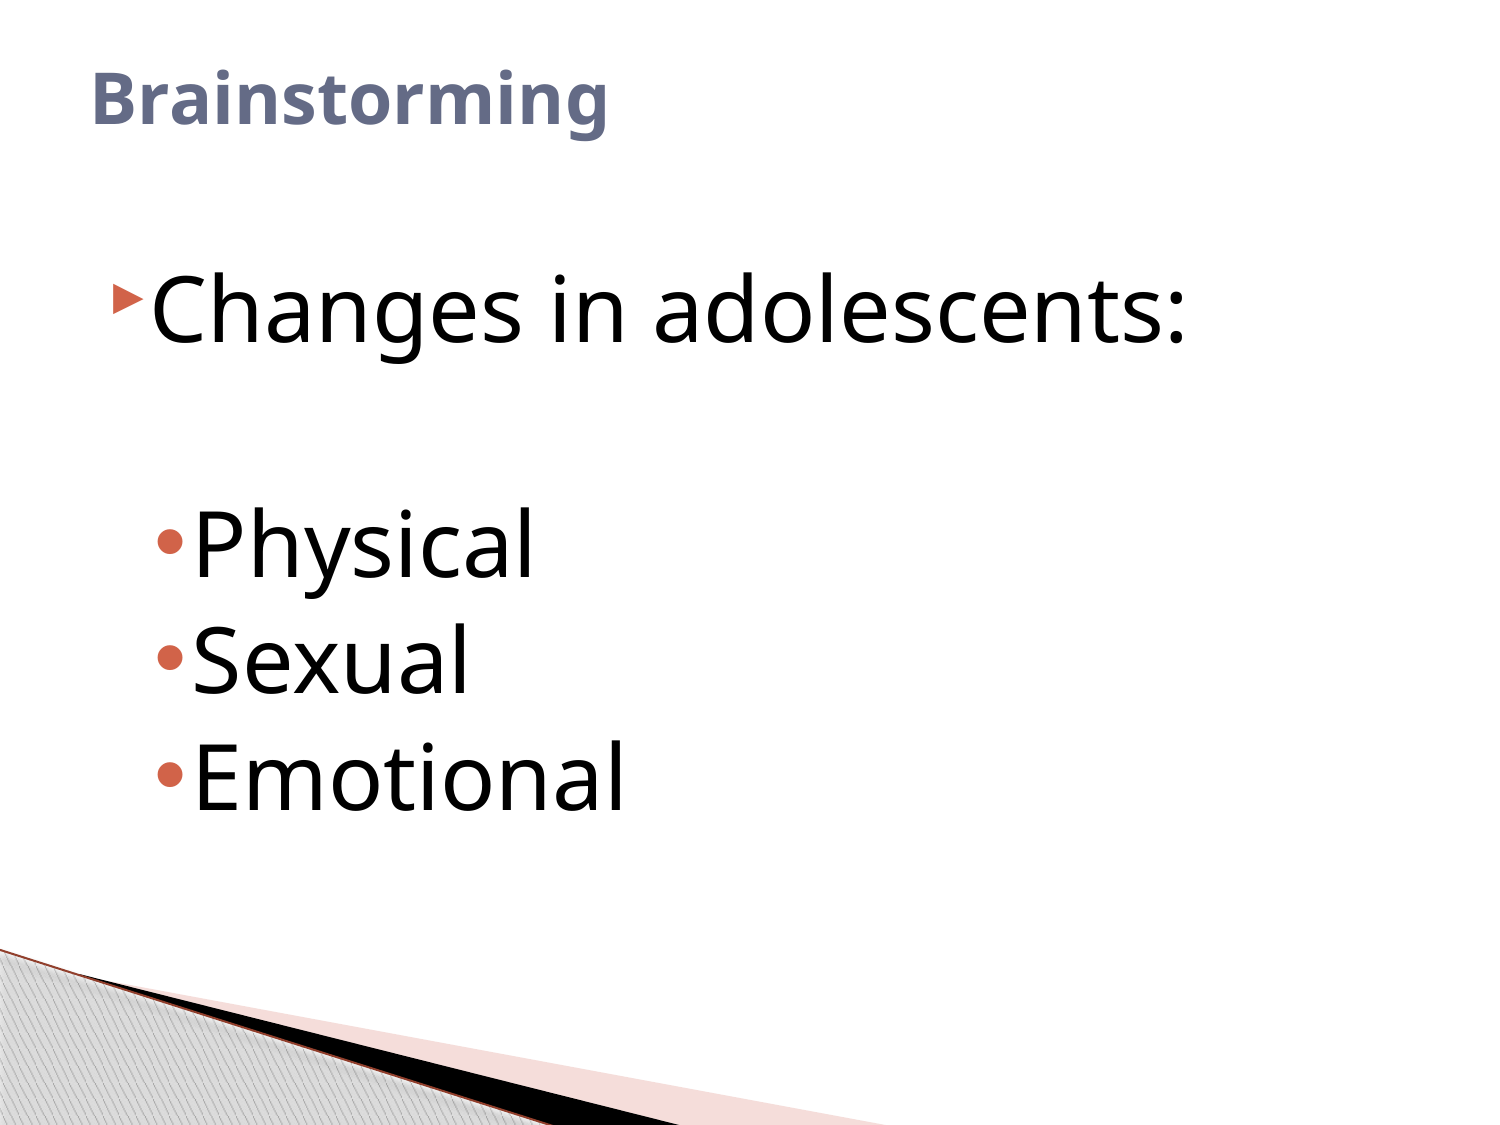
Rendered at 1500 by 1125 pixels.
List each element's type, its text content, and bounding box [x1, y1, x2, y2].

list Changes in adolescents: Physical Sexual Emotional [74, 242, 1426, 986]
title Brainstorming [75, 45, 1425, 233]
